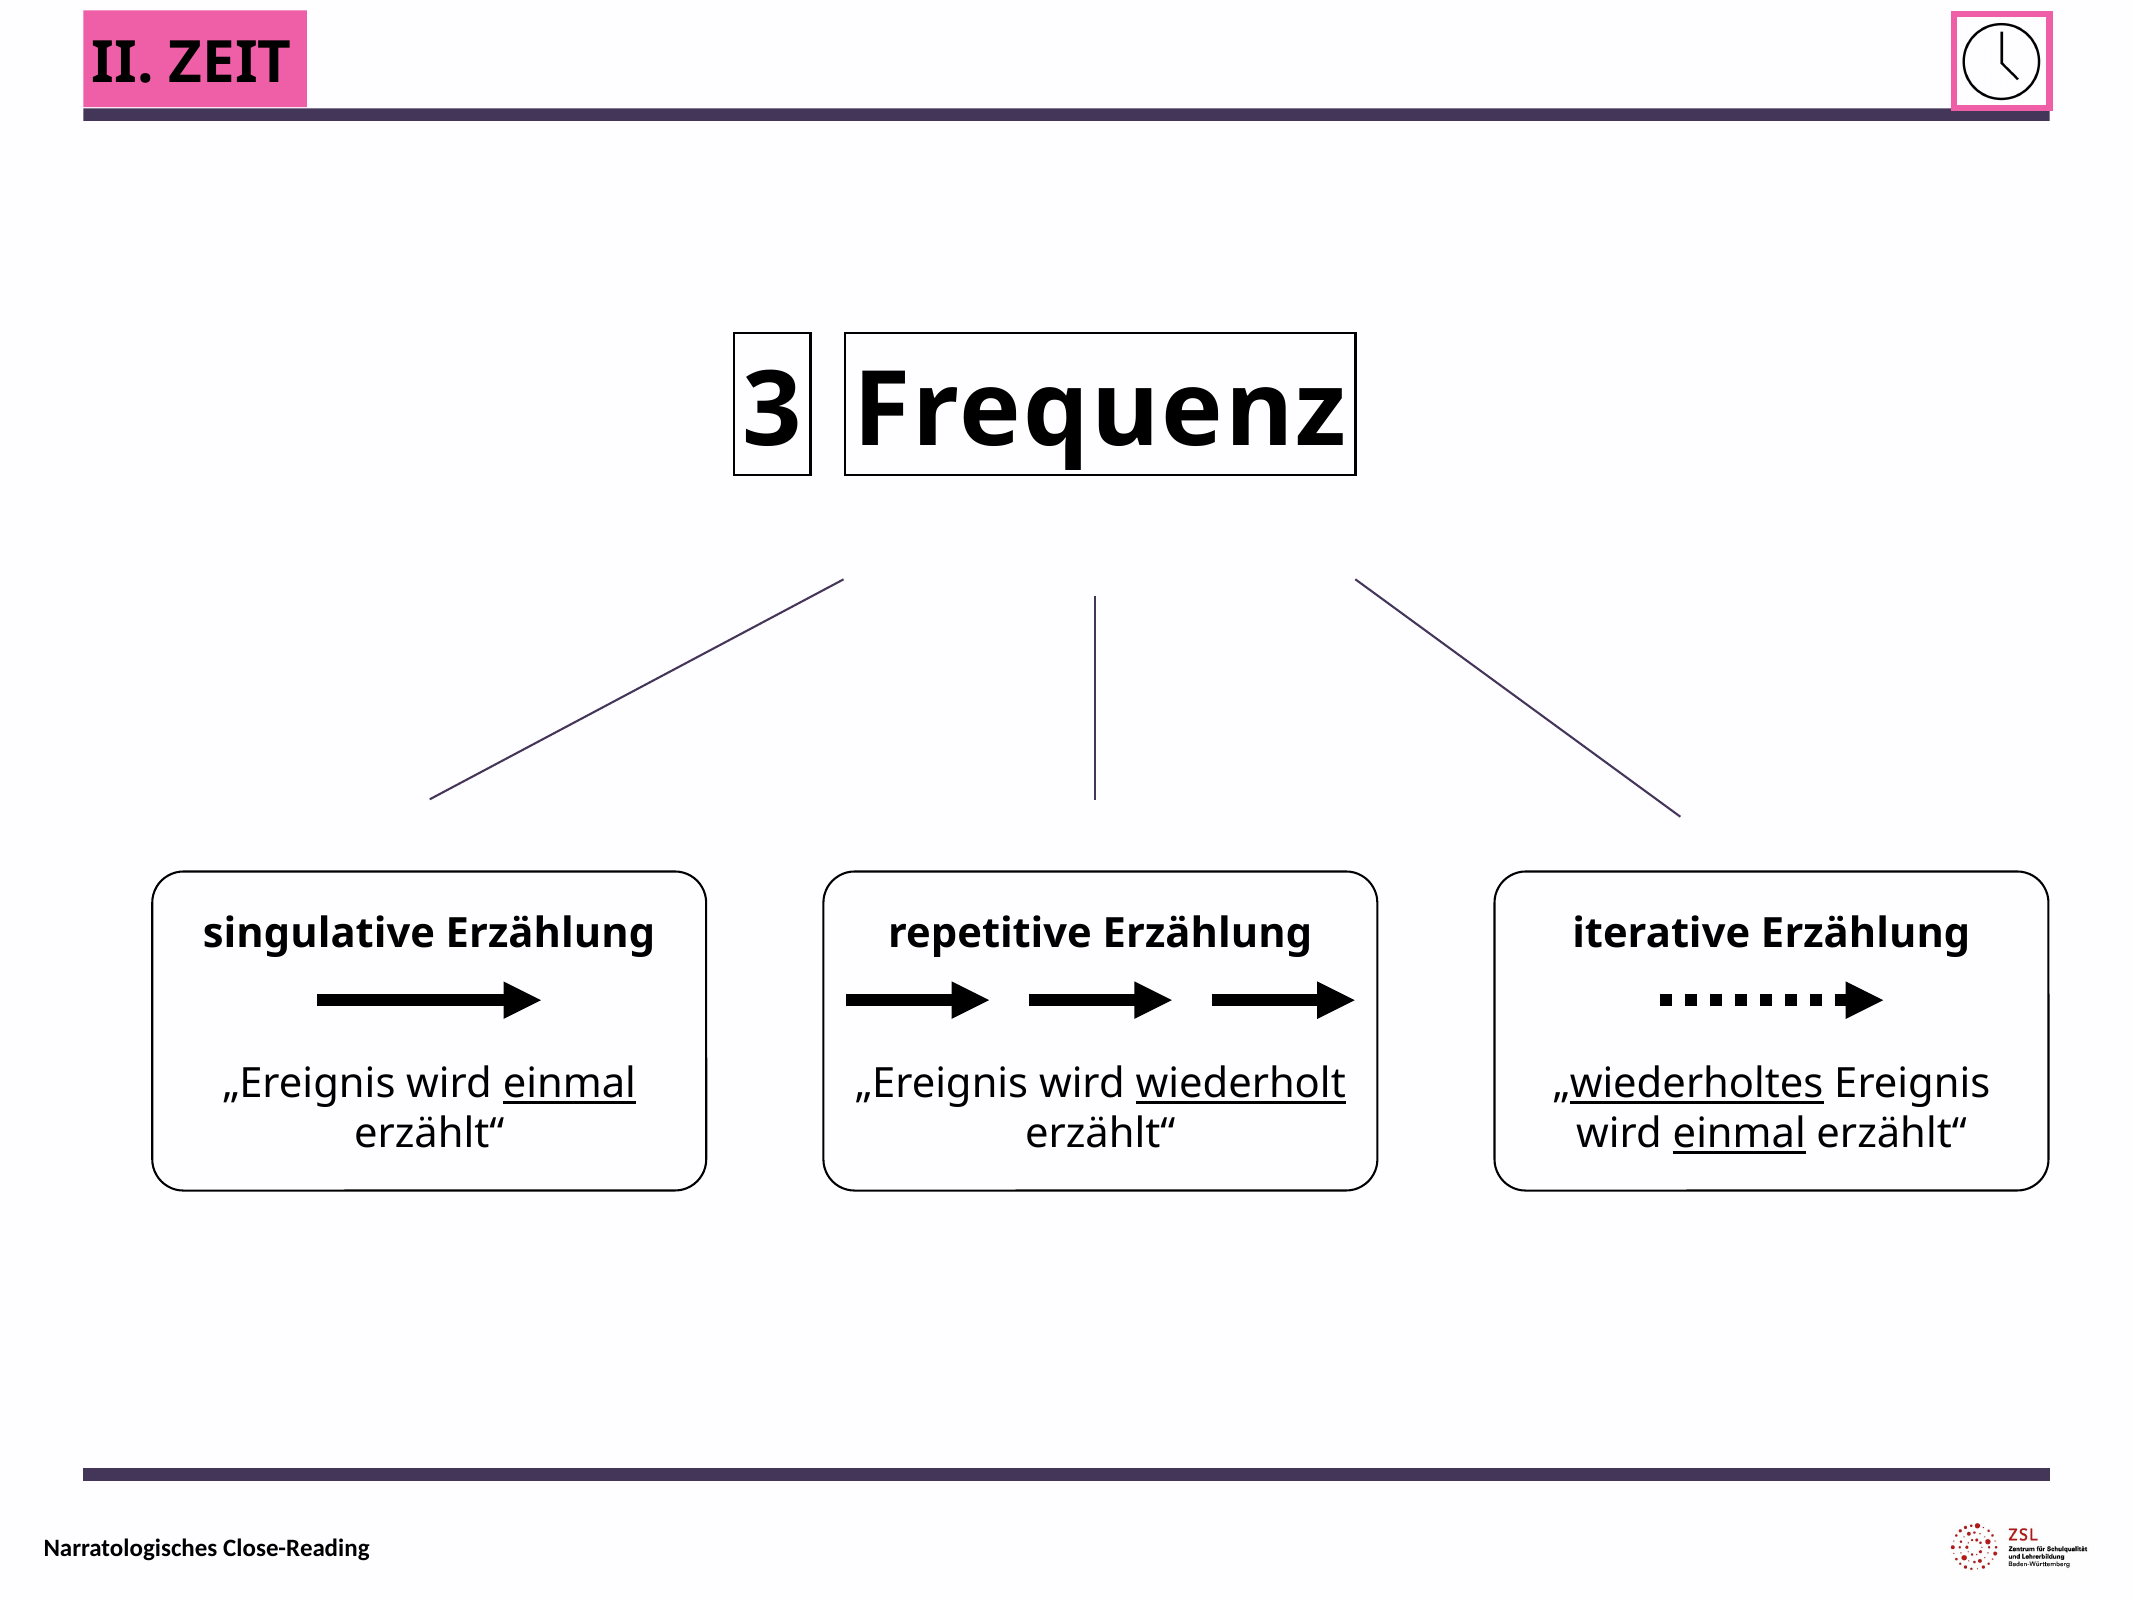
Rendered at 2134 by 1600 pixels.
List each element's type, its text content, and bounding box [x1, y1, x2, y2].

text_box [846, 993, 990, 1007]
picture [1938, 1510, 2099, 1582]
picture [1956, 17, 2047, 106]
text_box repetitive Erzählung „Ereignis wird wiederholt erzählt“ [823, 871, 1378, 1191]
text_box [317, 993, 542, 1007]
text_box singulative Erzählung „Ereignis wird einmal erzählt“ [152, 871, 707, 1191]
text_box [1028, 993, 1172, 1007]
title II. ZEIT [82, 9, 308, 108]
text_box [1211, 993, 1355, 1007]
text_box 3 [733, 333, 811, 475]
text_box [1869, 993, 1884, 1007]
text_box Frequenz [845, 333, 1356, 475]
text_box Narratologisches Close-Reading [35, 1522, 379, 1570]
text_box iterative Erzählung „wiederholtes Ereignis wird einmal erzählt“ [1494, 871, 2049, 1191]
